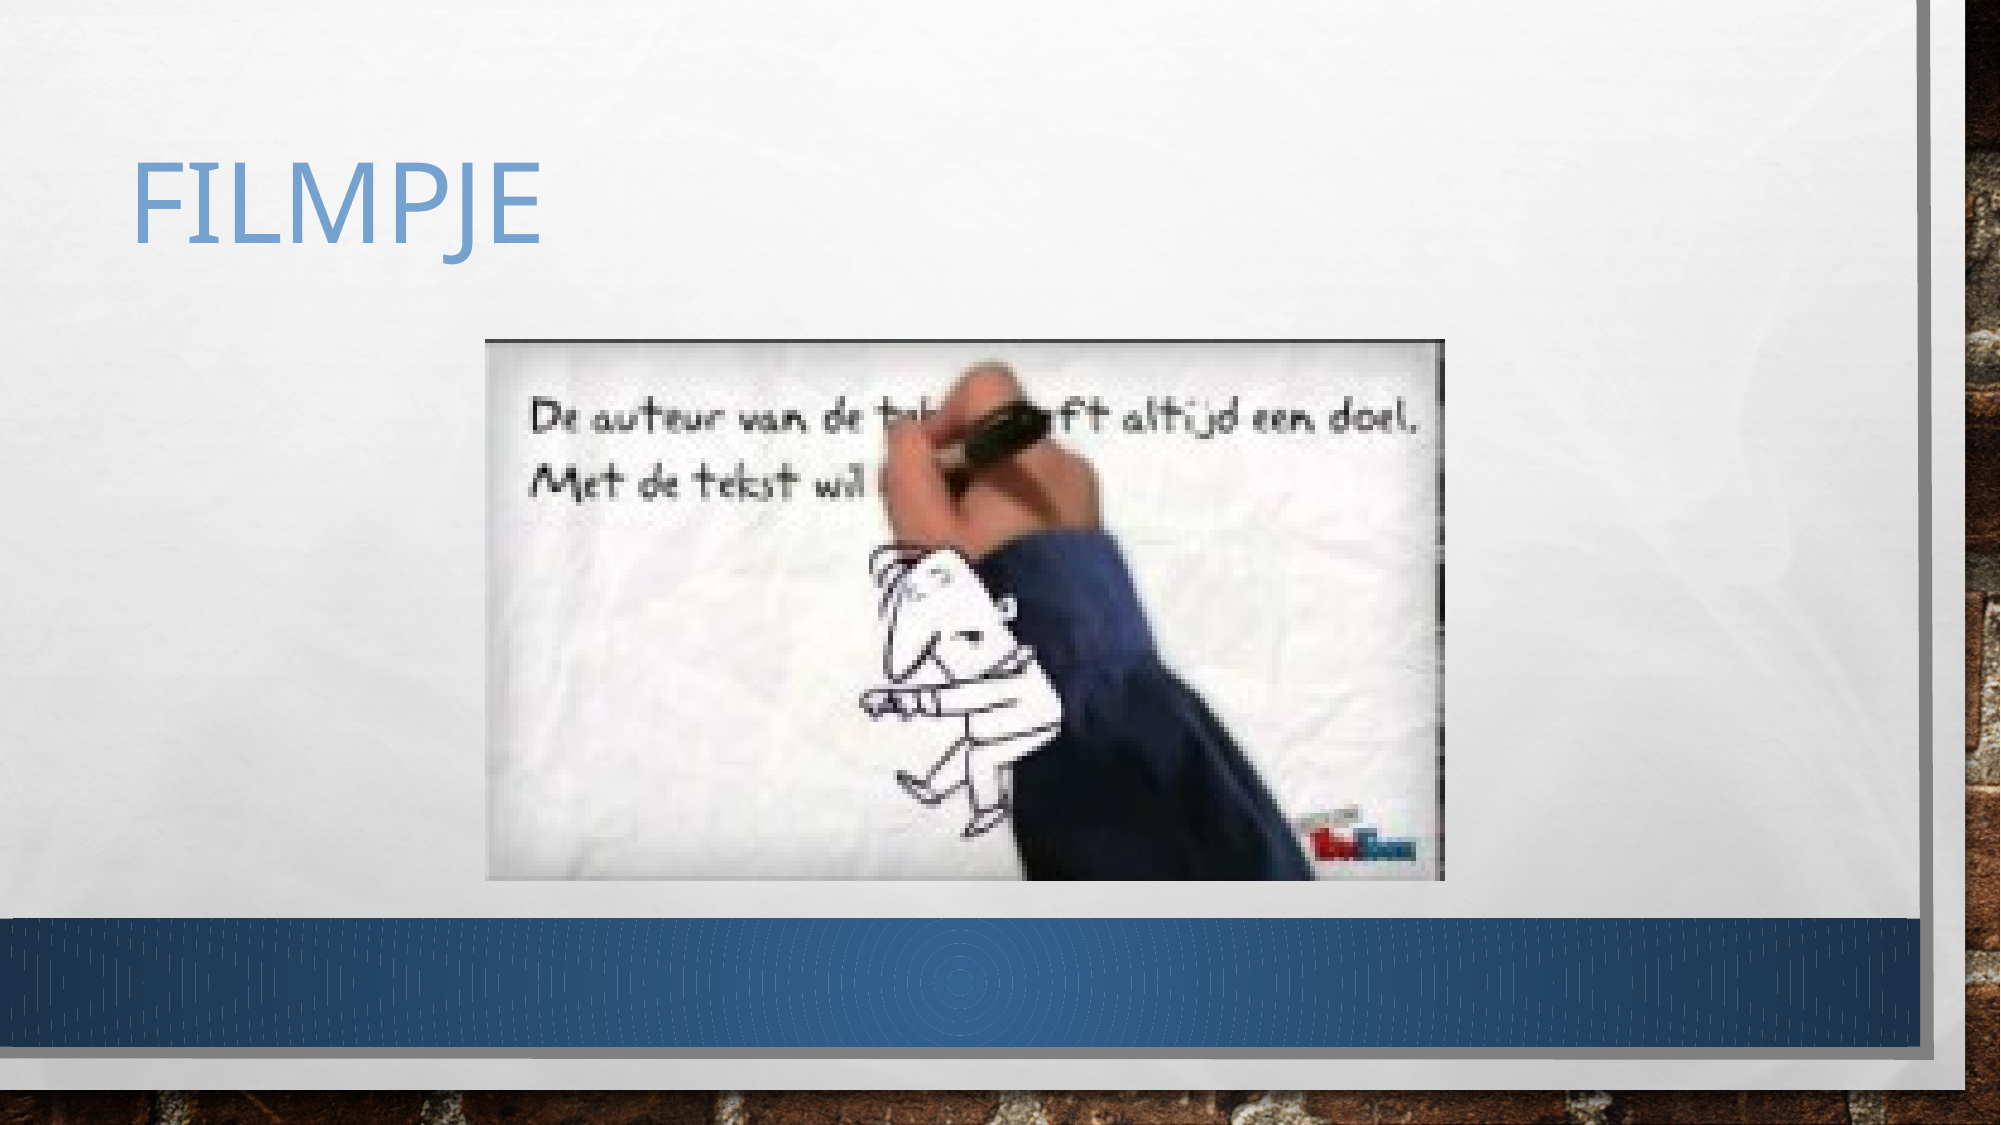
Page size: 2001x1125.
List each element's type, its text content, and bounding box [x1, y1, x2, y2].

title Filmpje [112, 112, 1818, 302]
picture [0, 0, 2000, 1125]
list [484, 338, 1447, 883]
